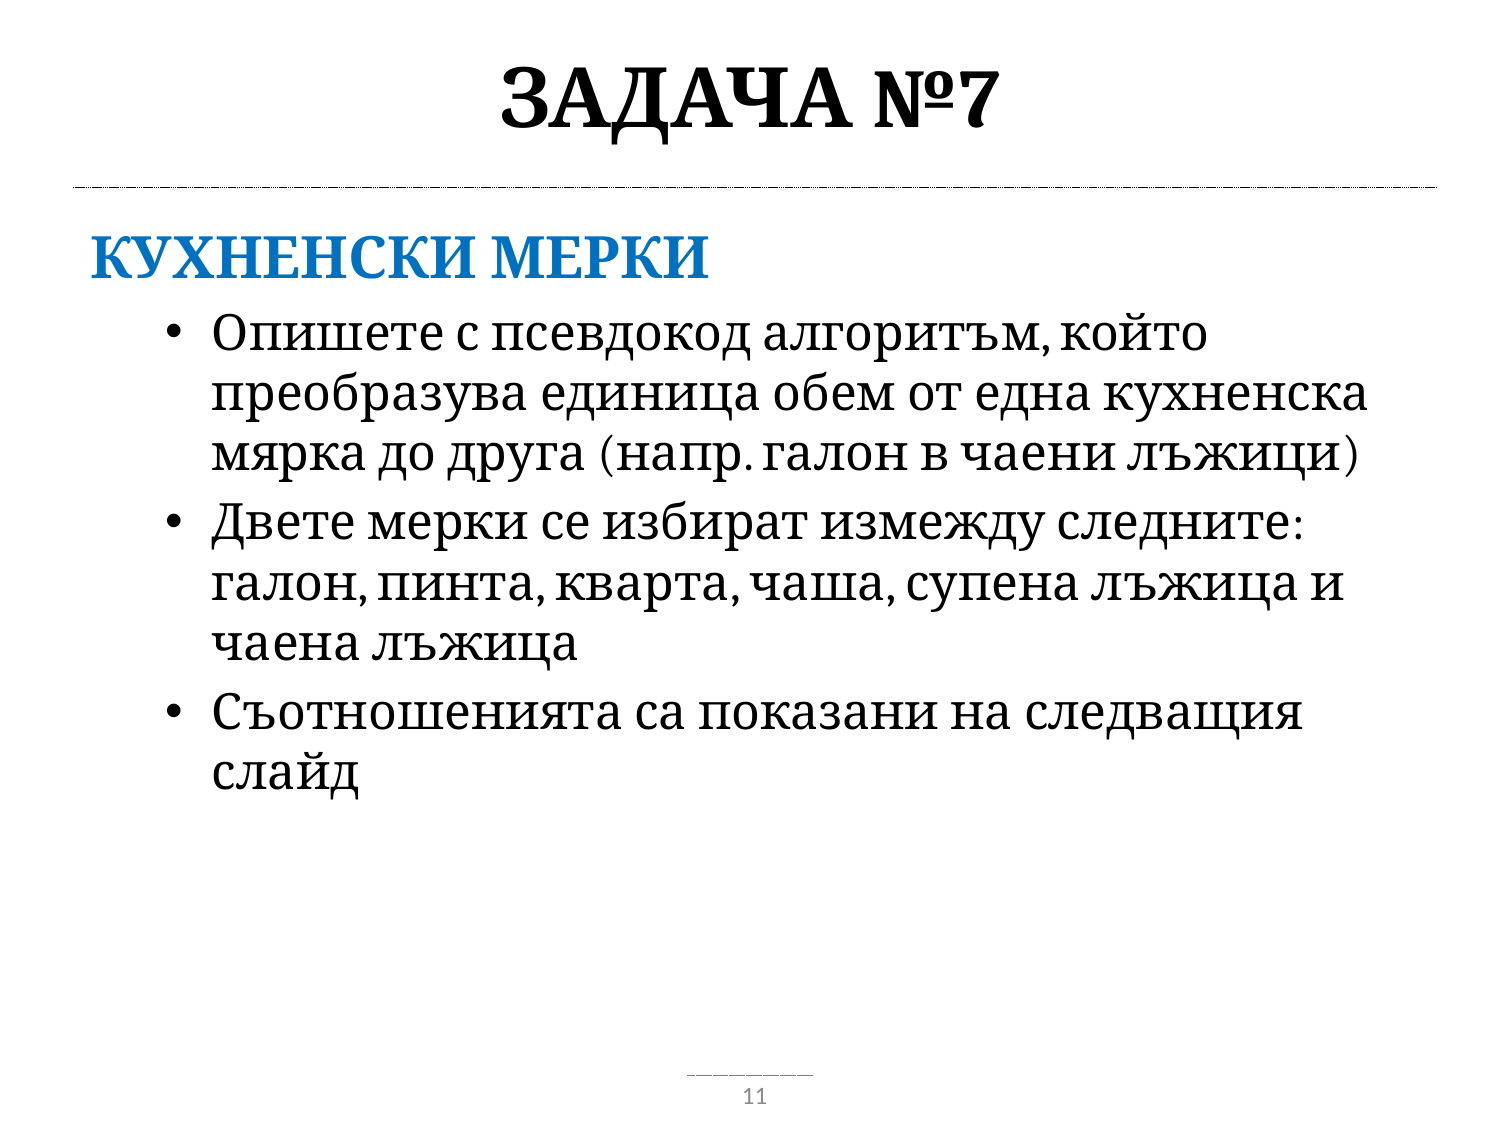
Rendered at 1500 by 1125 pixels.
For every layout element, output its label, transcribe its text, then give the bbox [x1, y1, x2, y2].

list Кухненски мерки Опишете с псевдокод алгоритъм, който преобразува единица обем от една кухненска мярка до друга (напр. галон в чаени лъжици) Двете мерки се избират измежду следните: галон, пинта, кварта, чаша, супена лъжица и чаена лъжица Съотношенията са показани на следващия слайд [75, 212, 1450, 1063]
slide_number 11 [579, 1065, 930, 1125]
title Задача №7 [0, 0, 1500, 188]
